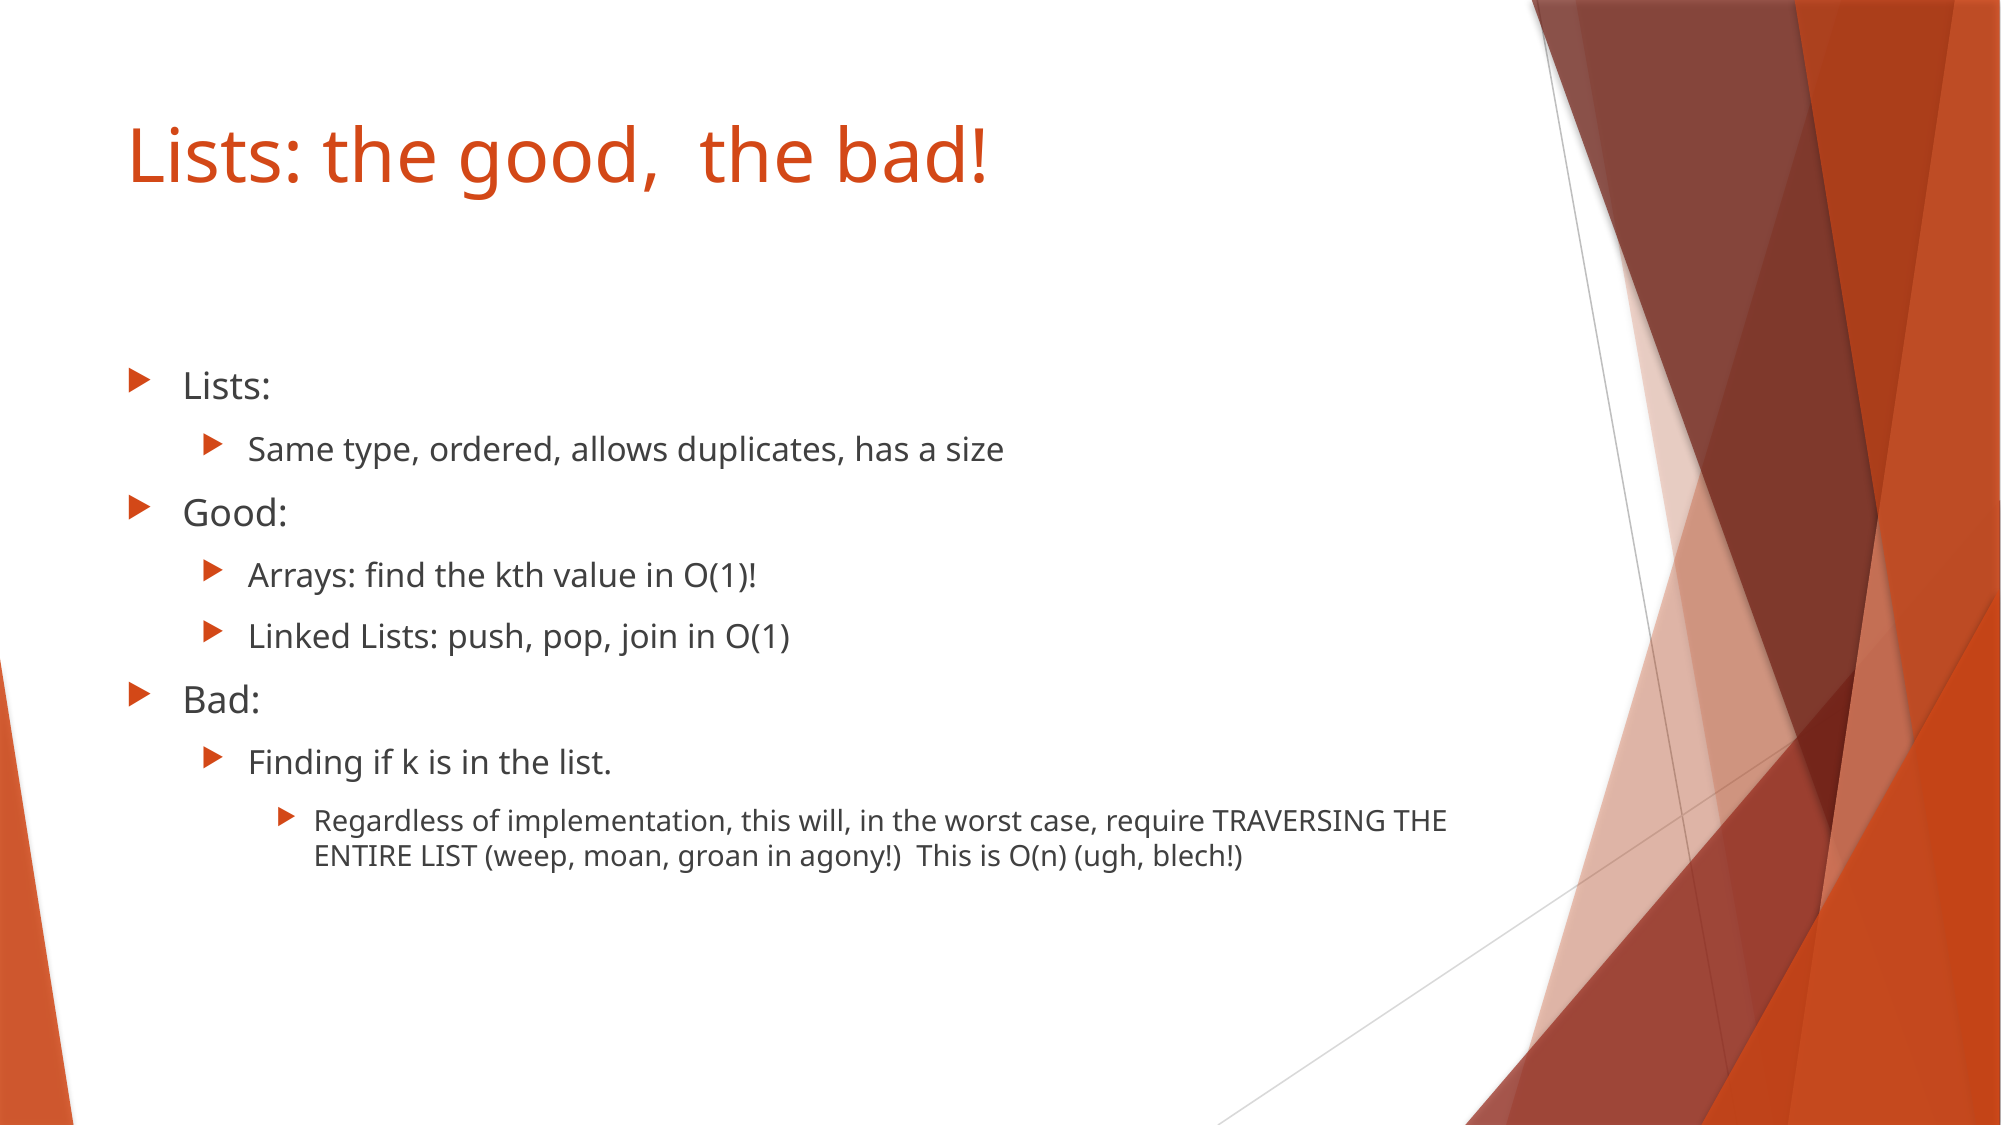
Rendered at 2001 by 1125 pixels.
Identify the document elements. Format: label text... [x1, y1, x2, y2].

list Lists: Same type, ordered, allows duplicates, has a size Good: Arrays: find the kth value in O(1)! Linked Lists: push, pop, join in O(1) Bad: Finding if k is in the list. Regardless of implementation, this will, in the worst case, require TRAVERSING THE ENTIRE LIST (weep, moan, groan in agony!) This is O(n) (ugh, blech!) [111, 354, 1522, 992]
title Lists: the good, the bad! [111, 99, 1522, 317]
